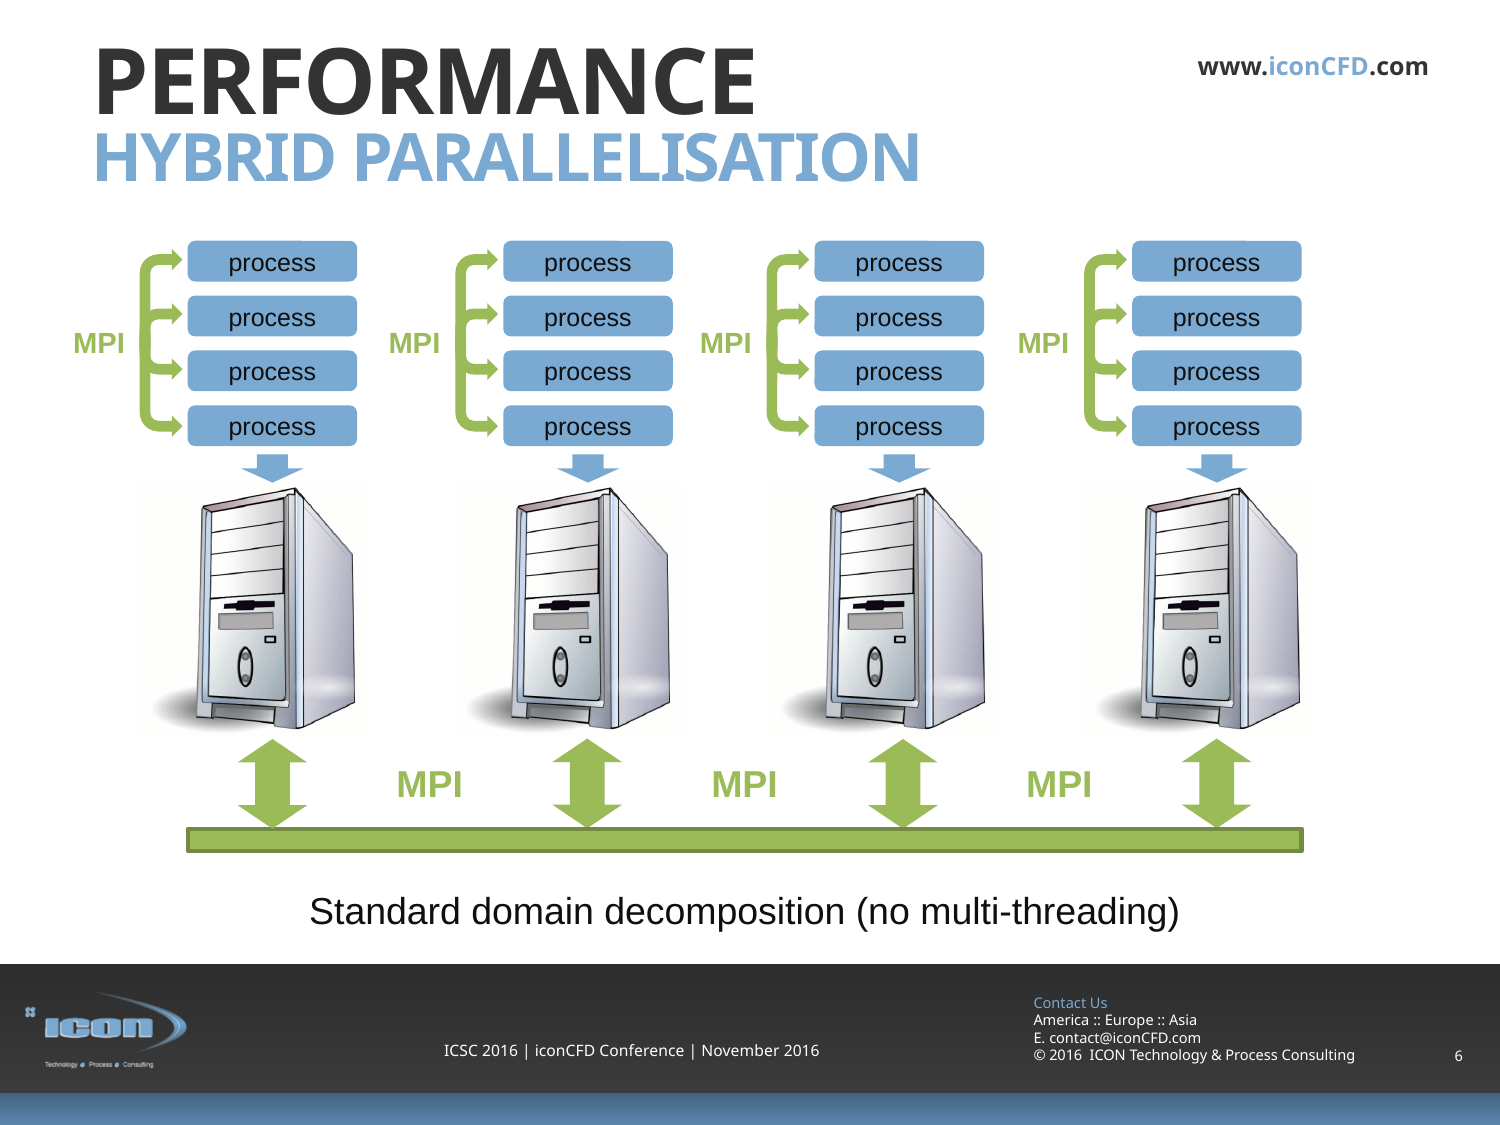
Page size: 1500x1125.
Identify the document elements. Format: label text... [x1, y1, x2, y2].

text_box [366, 248, 499, 438]
list hybrid parallelisation [76, 101, 1412, 208]
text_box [51, 248, 183, 438]
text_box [814, 240, 985, 483]
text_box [1131, 240, 1302, 483]
footer ICSC 2016 | iconCFD Conference | November 2016 [371, 1039, 892, 1063]
picture [137, 482, 370, 739]
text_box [995, 248, 1128, 438]
picture [0, 952, 231, 1077]
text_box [187, 240, 358, 483]
picture [1082, 482, 1314, 739]
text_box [503, 240, 674, 483]
picture [452, 482, 684, 738]
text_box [187, 738, 1302, 852]
text_box Standard domain decomposition (no multi-threading) [187, 880, 1302, 940]
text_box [678, 248, 810, 438]
picture [767, 482, 999, 738]
title performance [76, 30, 1046, 101]
